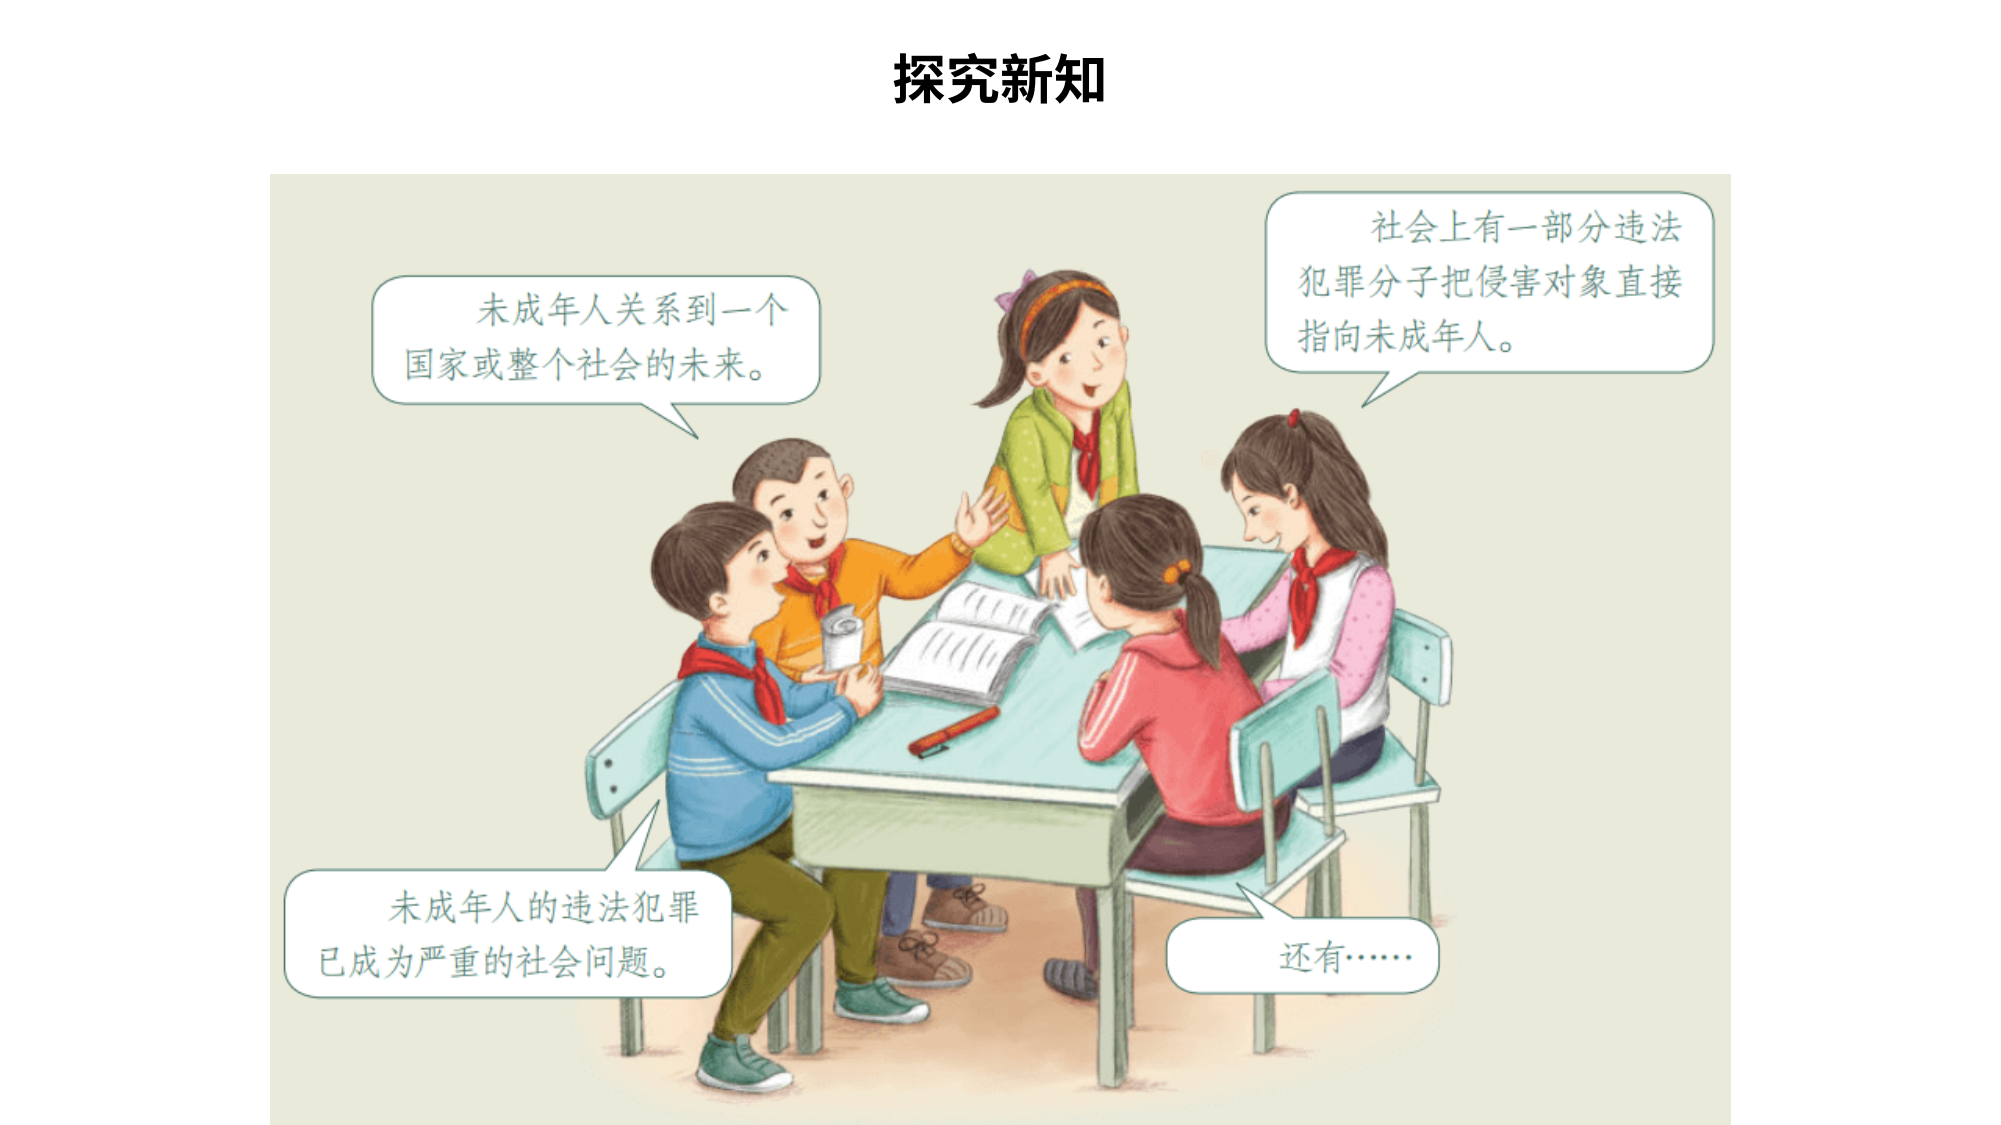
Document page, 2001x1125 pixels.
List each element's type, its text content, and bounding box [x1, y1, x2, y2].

title 探究新知 [193, 38, 1808, 119]
picture [270, 174, 1731, 1125]
